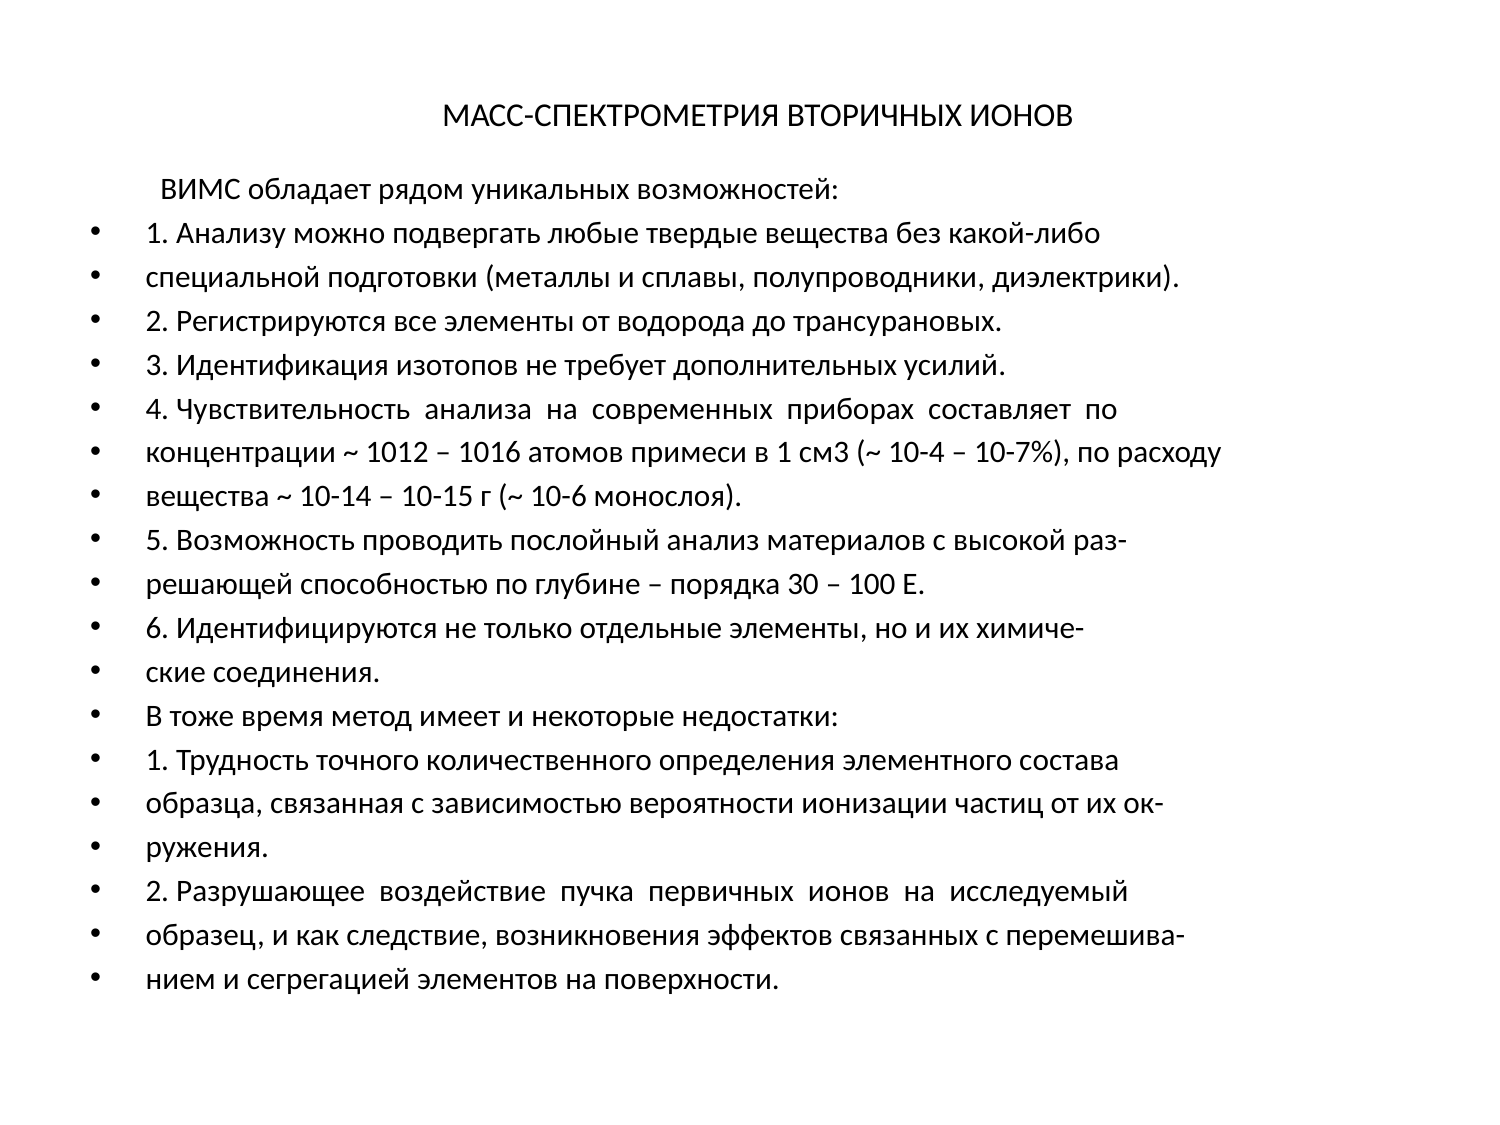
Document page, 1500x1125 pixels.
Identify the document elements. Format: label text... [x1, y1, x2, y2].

list ВИМС обладает рядом уникальных возможностей: 1. Анализу можно подвергать любые твердые вещества без какой-либо специальной подготовки (металлы и сплавы, полупроводники, диэлектрики). 2. Регистрируются все элементы от водорода до трансурановых. 3. Идентификация изотопов не требует дополнительных усилий. 4. Чувствительность анализа на современных приборах составляет по концентрации ~ 1012 – 1016 атомов примеси в 1 см3 (~ 10-4 – 10-7%), по расходу вещества ~ 10-14 – 10-15 г (~ 10-6 монослоя). 5. Возможность проводить послойный анализ материалов с высокой раз- решающей способностью по глубине – порядка 30 – 100 Е. 6. Идентифицируются не только отдельные элементы, но и их химиче- ские соединения. В тоже время метод имеет и некоторые недостатки: 1. Трудность точного количественного определения элементного состава образца, связанная с зависимостью вероятности ионизации частиц от их ок- ружения. 2. Разрушающее воздействие пучка первичных ионов на исследуемый образец, и как следствие, возникновения эффектов связанных с перемешива- нием и сегрегацией элементов на поверхности. [75, 160, 1425, 1005]
title МАСС-СПЕКТРОМЕТРИЯ ВТОРИЧНЫХ ИОНОВ [75, 45, 1425, 149]
